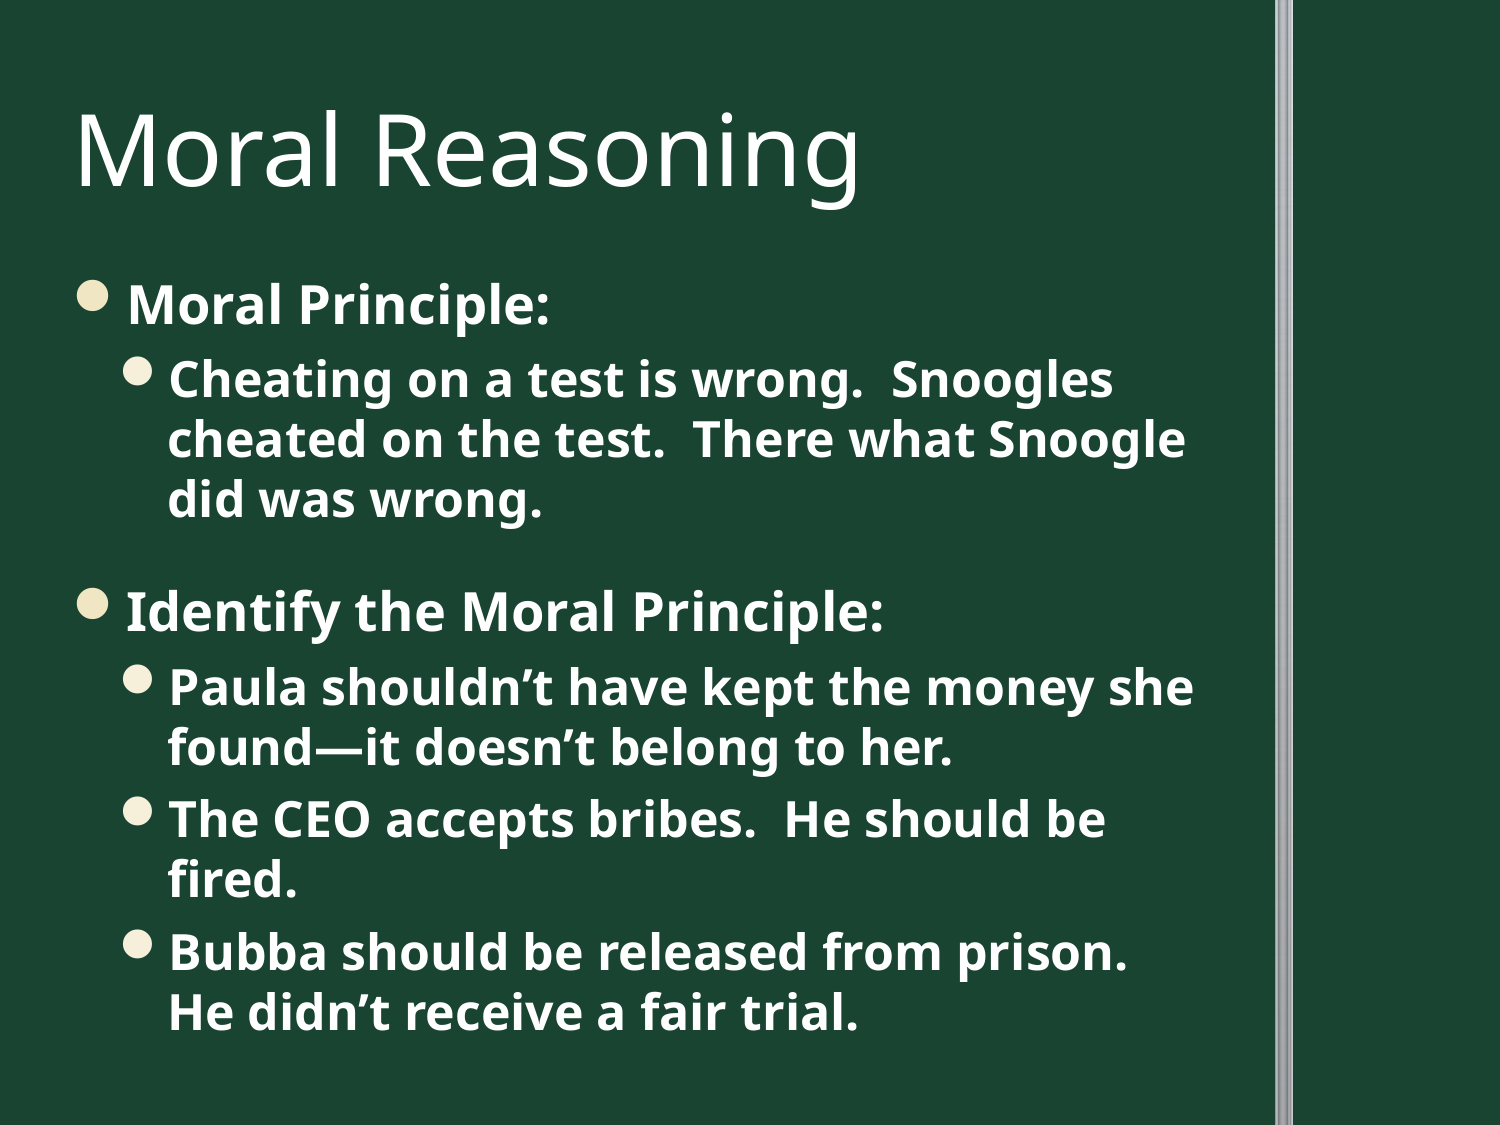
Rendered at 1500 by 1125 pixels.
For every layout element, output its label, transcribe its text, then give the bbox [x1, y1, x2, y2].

title Moral Reasoning [57, 86, 1220, 207]
picture [1275, 0, 1293, 1125]
list Moral Principle: Cheating on a test is wrong. Snoogles cheated on the test. There what Snoogle did was wrong. Identify the Moral Principle: Paula shouldn’t have kept the money she found—it doesn’t belong to her. The CEO accepts bribes. He should be fired. Bubba should be released from prison. He didn’t receive a fair trial. [57, 262, 1220, 1082]
